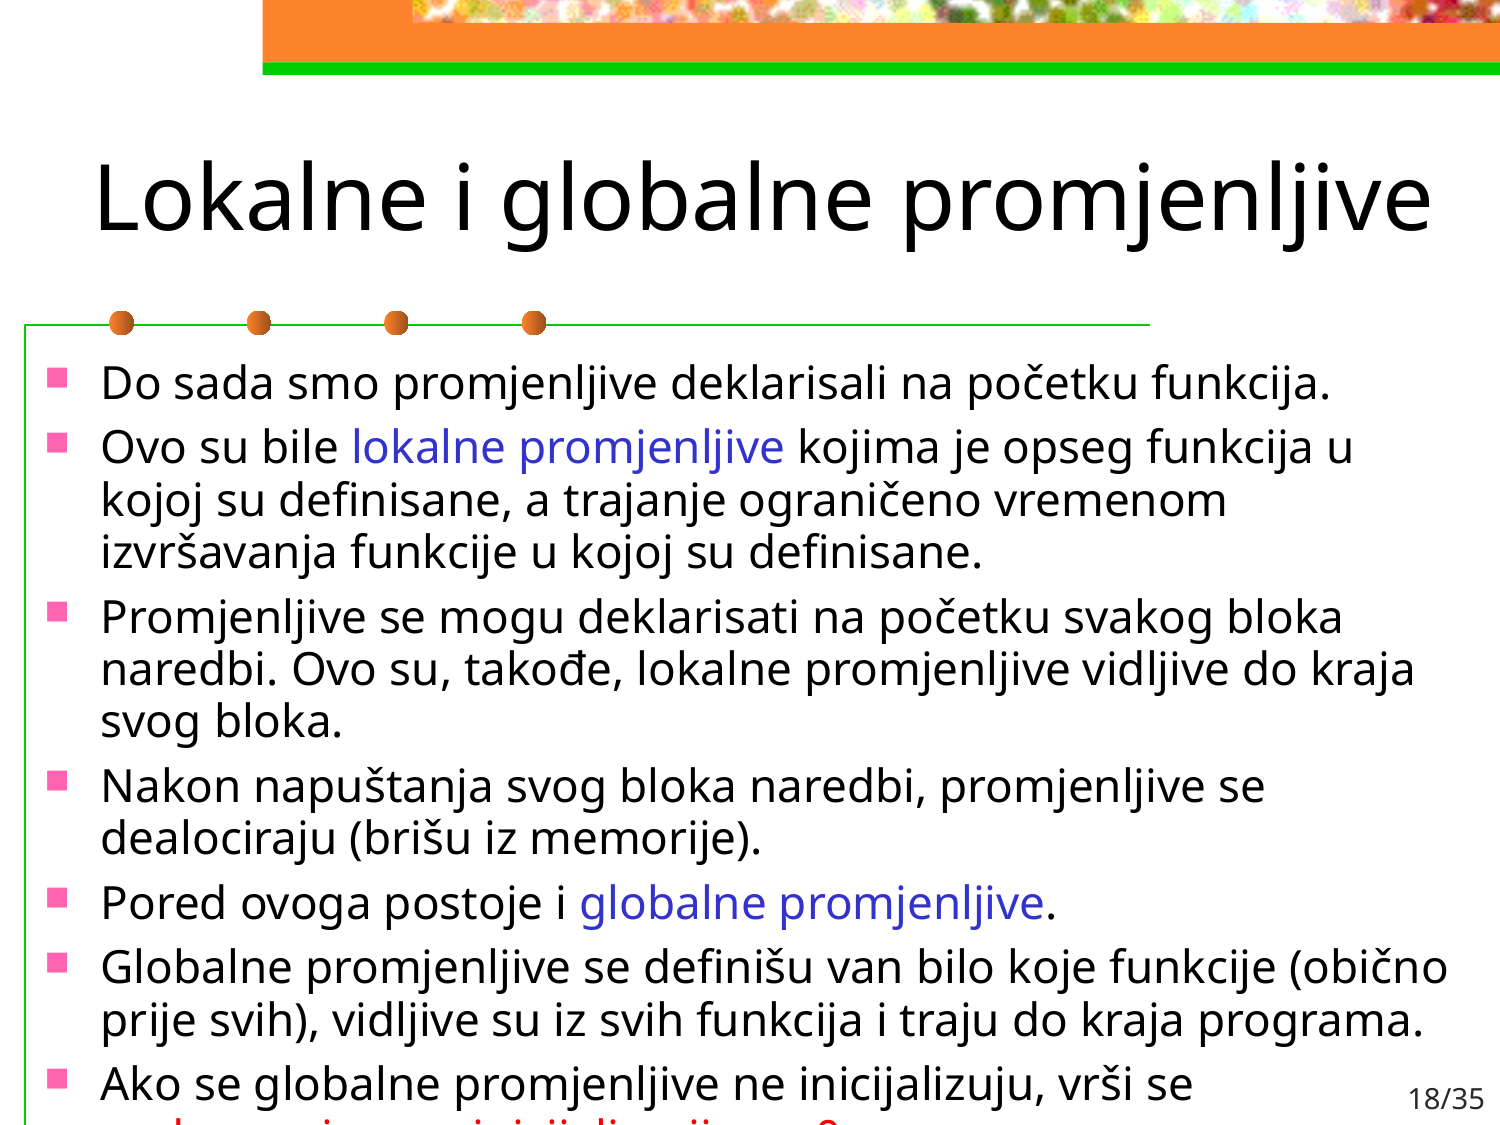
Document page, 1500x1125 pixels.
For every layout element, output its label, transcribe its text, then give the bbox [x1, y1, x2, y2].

picture [412, 0, 1500, 23]
list Do sada smo promjenljive deklarisali na početku funkcija. Ovo su bile lokalne promjenljive kojima je opseg funkcija u kojoj su definisane, a trajanje ograničeno vremenom izvršavanja funkcije u kojoj su definisane. Promjenljive se mogu deklarisati na početku svakog bloka naredbi. Ovo su, takođe, lokalne promjenljive vidljive do kraja svog bloka. Nakon napuštanja svog bloka naredbi, promjenljive se dealociraju (brišu iz memorije). Pored ovoga postoje i globalne promjenljive. Globalne promjenljive se definišu van bilo koje funkcije (obično prije svih), vidljive su iz svih funkcija i traju do kraja programa. Ako se globalne promjenljive ne inicijalizuju, vrši se podrazumjevana inicijalizacija na 0. [29, 350, 1471, 1118]
text_box 18/35 [1374, 1072, 1500, 1123]
title Lokalne i globalne promjenljive [76, 99, 1452, 288]
